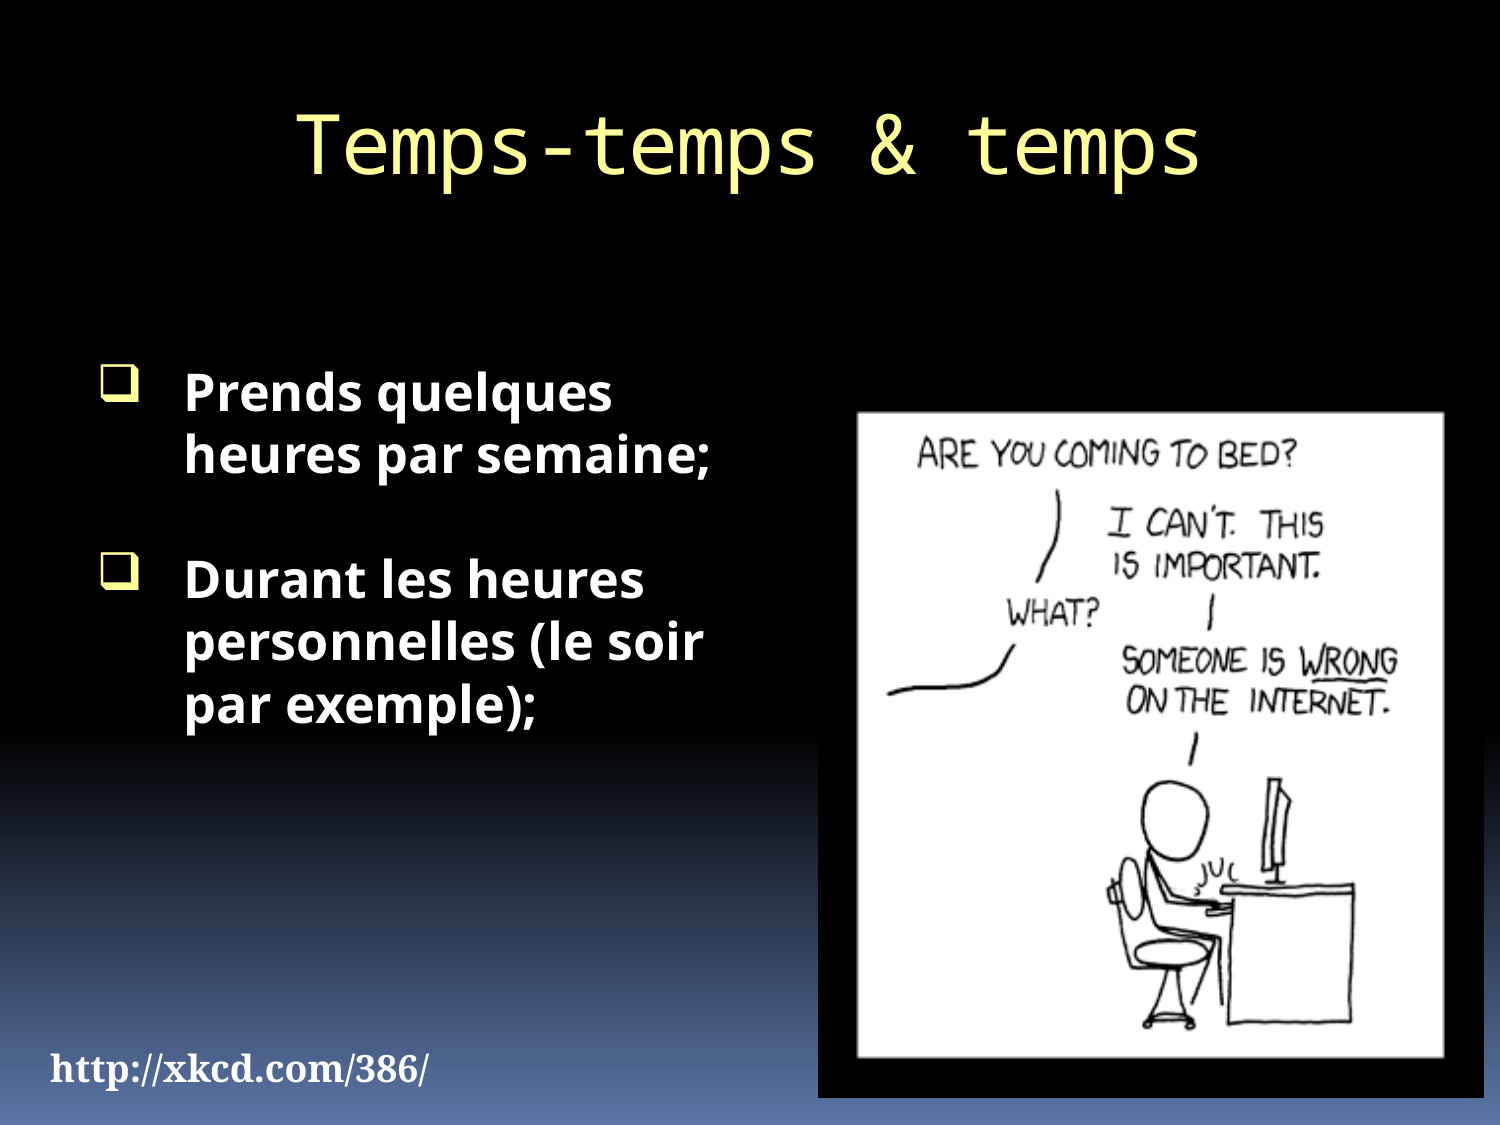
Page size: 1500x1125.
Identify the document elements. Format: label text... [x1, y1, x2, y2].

title Temps-temps & temps [75, 83, 1425, 234]
text_box http://xkcd.com/386/ [35, 1037, 445, 1098]
text_box Prends quelques heures par semaine; Durant les heures personnelles (le soir par exemple); [81, 351, 821, 742]
picture [854, 409, 1447, 1061]
